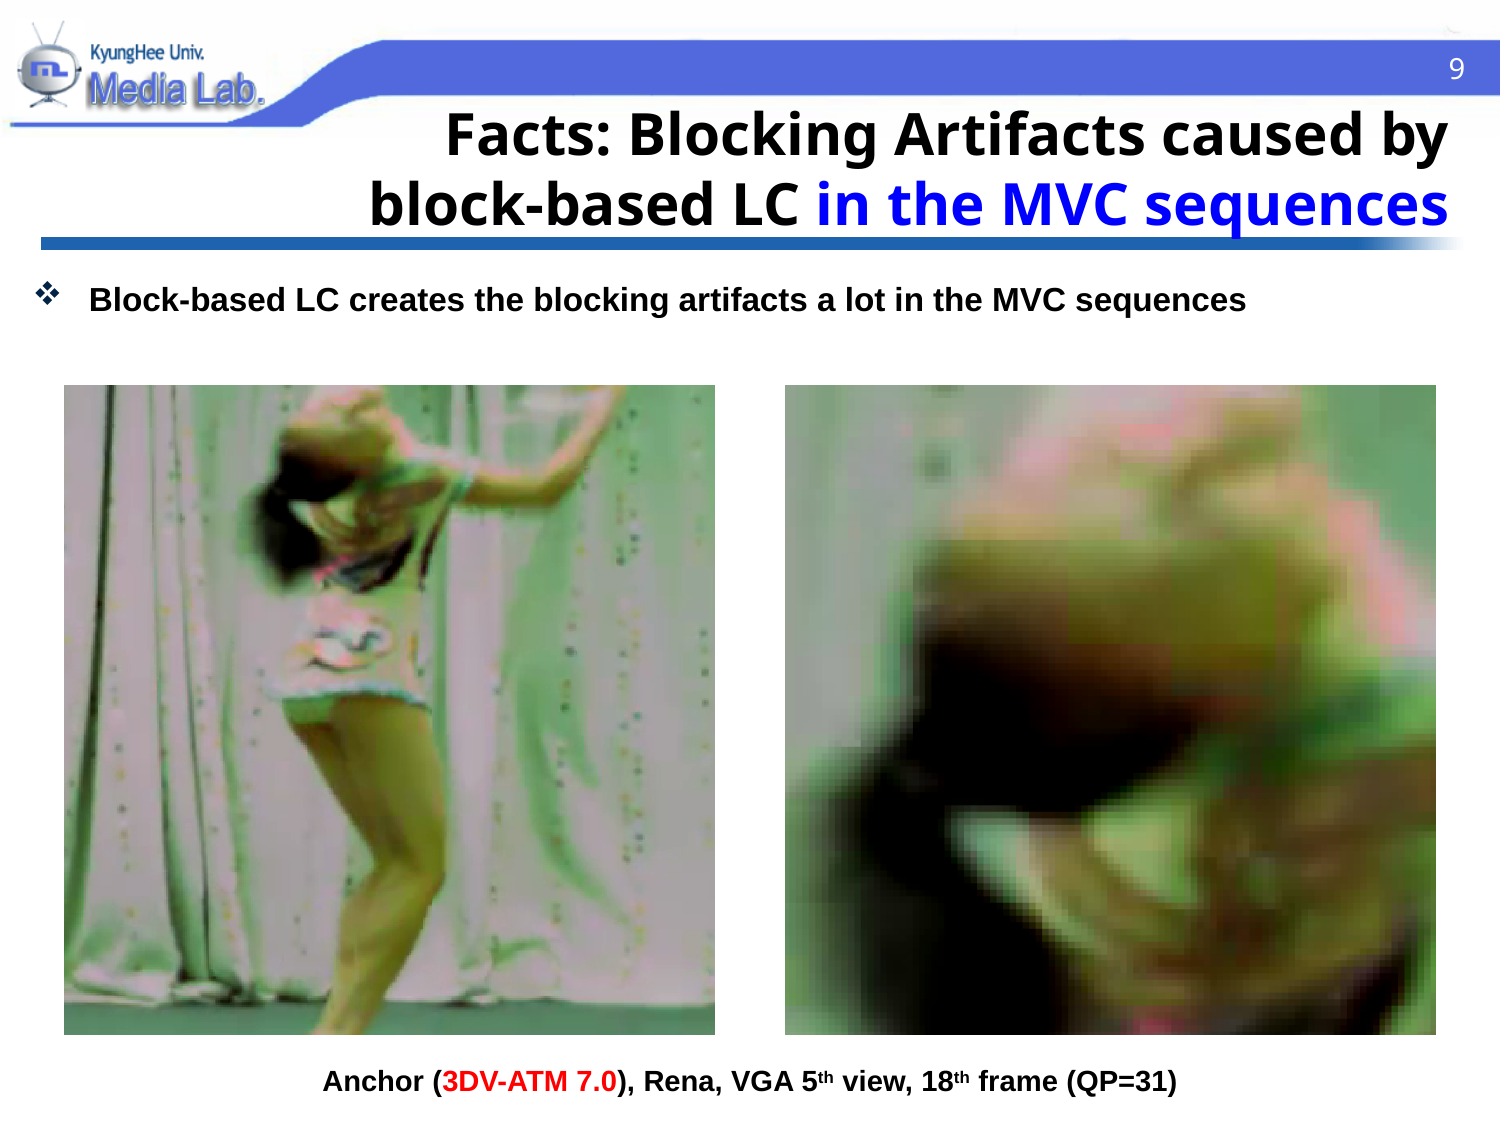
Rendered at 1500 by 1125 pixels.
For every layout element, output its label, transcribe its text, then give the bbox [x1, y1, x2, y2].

text_box Anchor (3DV-ATM 7.0), Rena, VGA 5th view, 18th frame (QP=31) [184, 1055, 1316, 1105]
picture [785, 385, 1436, 1036]
picture [41, 237, 1500, 250]
list Block-based LC creates the blocking artifacts a lot in the MVC sequences [17, 262, 1483, 1107]
picture [64, 385, 715, 1036]
picture [0, 1, 1500, 138]
slide_number 9 [1403, 42, 1481, 93]
title Facts: Blocking Artifacts caused by block-based LC in the MVC sequences [312, 101, 1465, 233]
